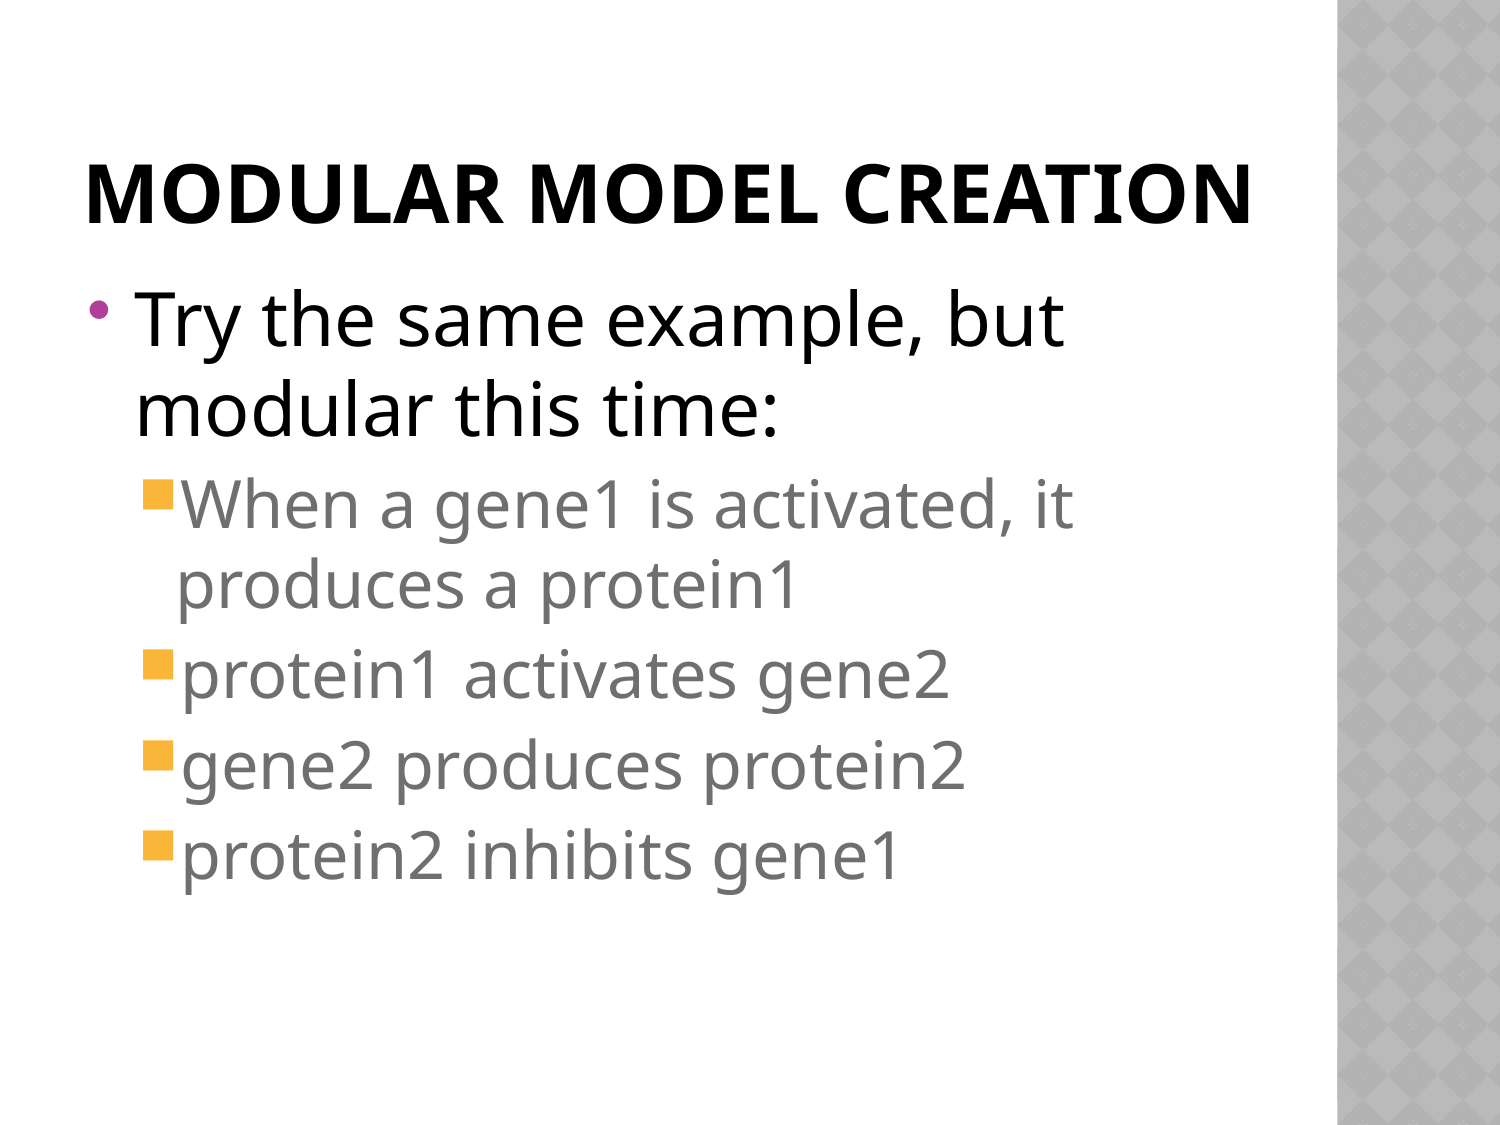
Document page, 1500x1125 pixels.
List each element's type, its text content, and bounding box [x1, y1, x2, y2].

title Modular Model creation [75, 52, 1338, 240]
list Try the same example, but modular this time: When a gene1 is activated, it produces a protein1 protein1 activates gene2 gene2 produces protein2 protein2 inhibits gene1 [75, 264, 1263, 1059]
